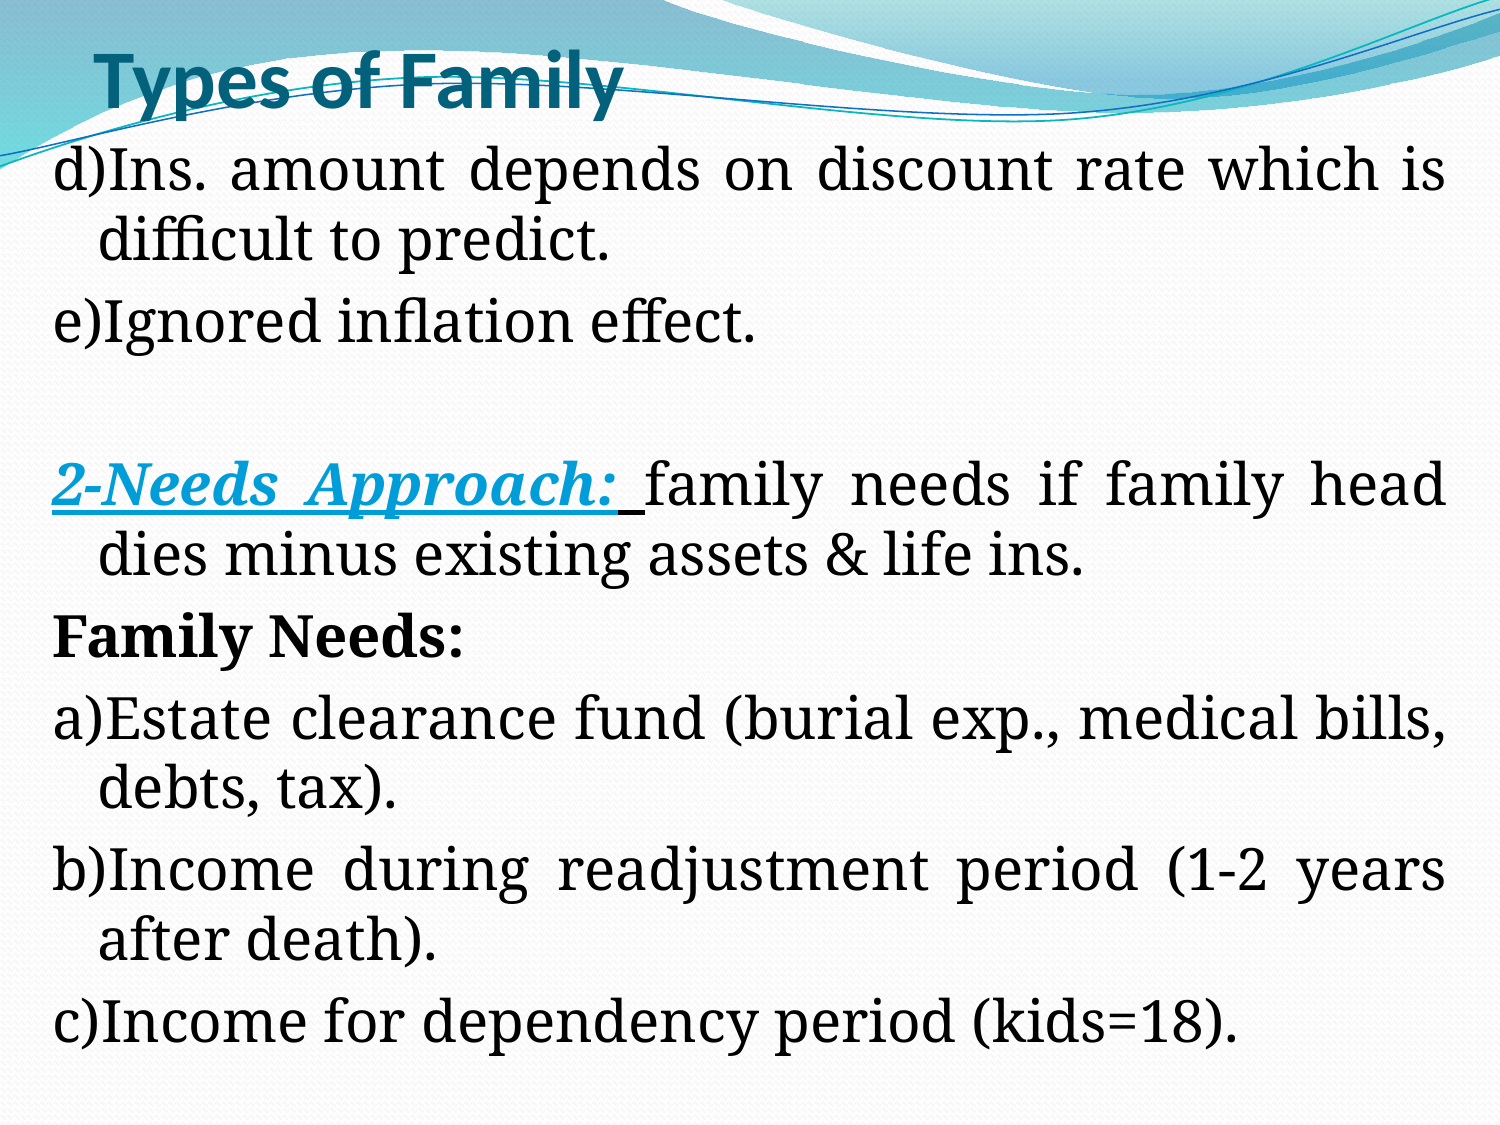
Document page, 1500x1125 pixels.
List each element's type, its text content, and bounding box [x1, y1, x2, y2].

list d)Ins. amount depends on discount rate which is difficult to predict. e)Ignored inflation effect. 2-Needs Approach: family needs if family head dies minus existing assets & life ins. Family Needs: a)Estate clearance fund (burial exp., medical bills, debts, tax). b)Income during readjustment period (1-2 years after death). c)Income for dependency period (kids=18). [37, 125, 1463, 975]
title Types of Family [75, 0, 1425, 125]
